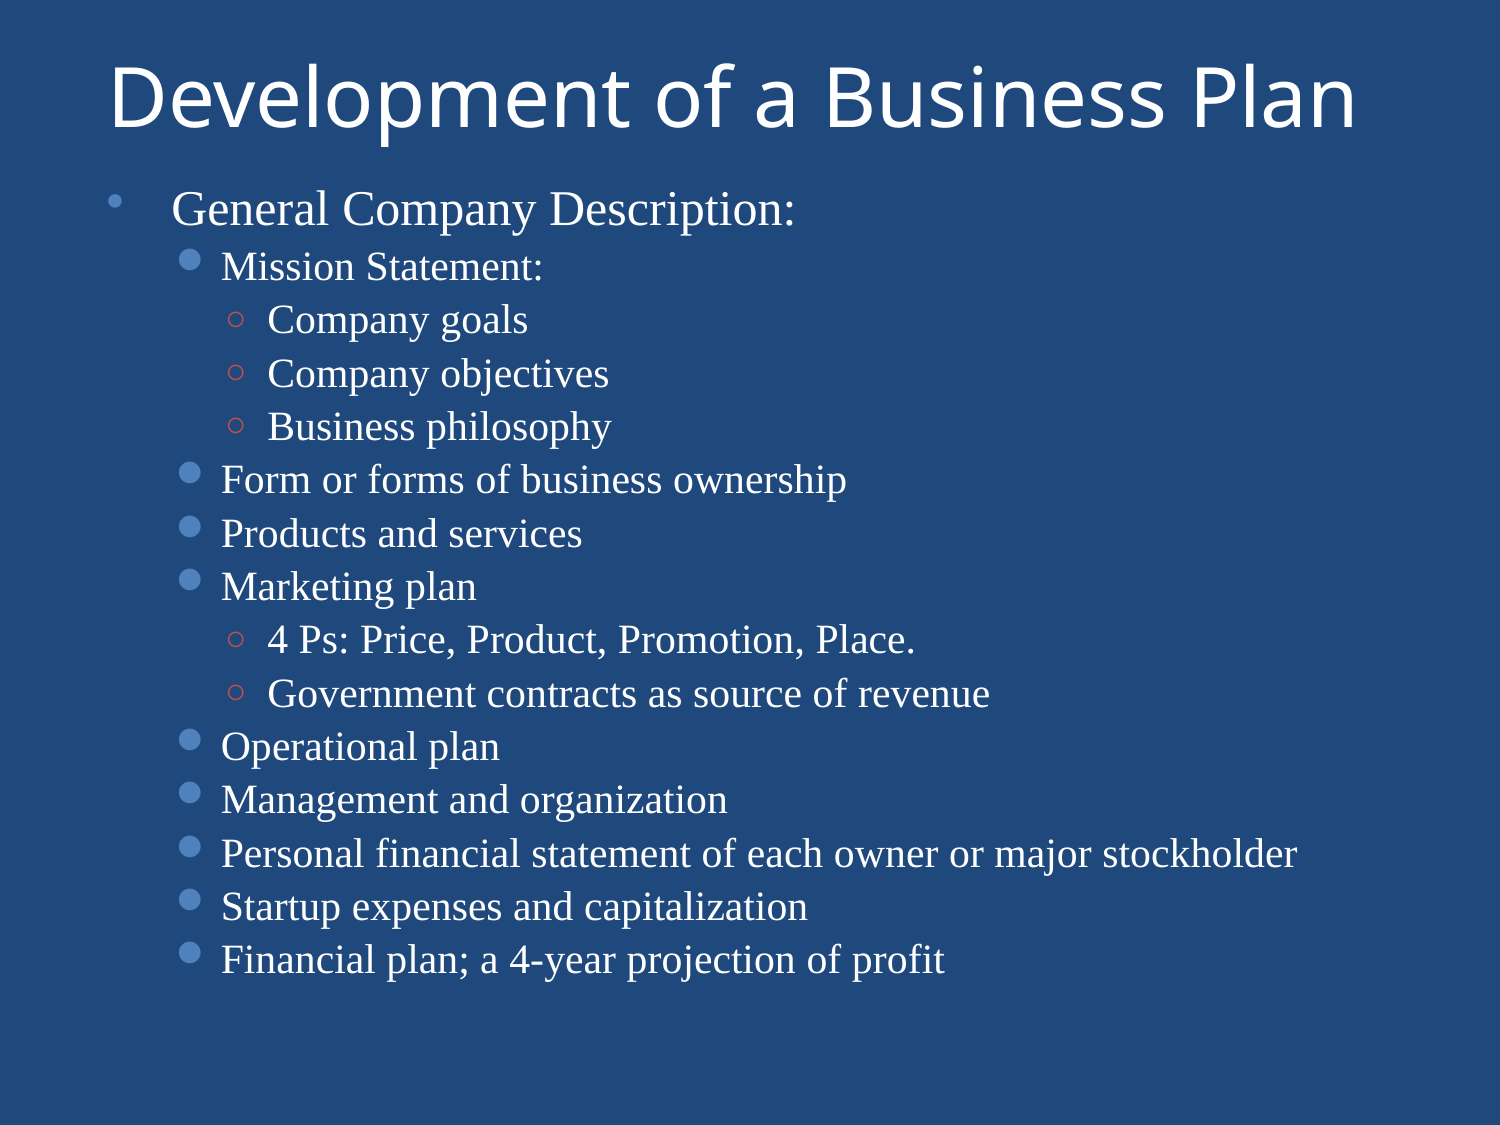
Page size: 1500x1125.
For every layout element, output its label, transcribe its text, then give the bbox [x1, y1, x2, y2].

title Development of a Business Plan [99, 24, 1375, 163]
list General Company Description: Mission Statement: Company goals Company objectives Business philosophy Form or forms of business ownership Products and services Marketing plan 4 Ps: Price, Product, Promotion, Place. Government contracts as source of revenue Operational plan Management and organization Personal financial statement of each owner or major stockholder Startup expenses and capitalization Financial plan; a 4-year projection of profit [87, 174, 1388, 1050]
